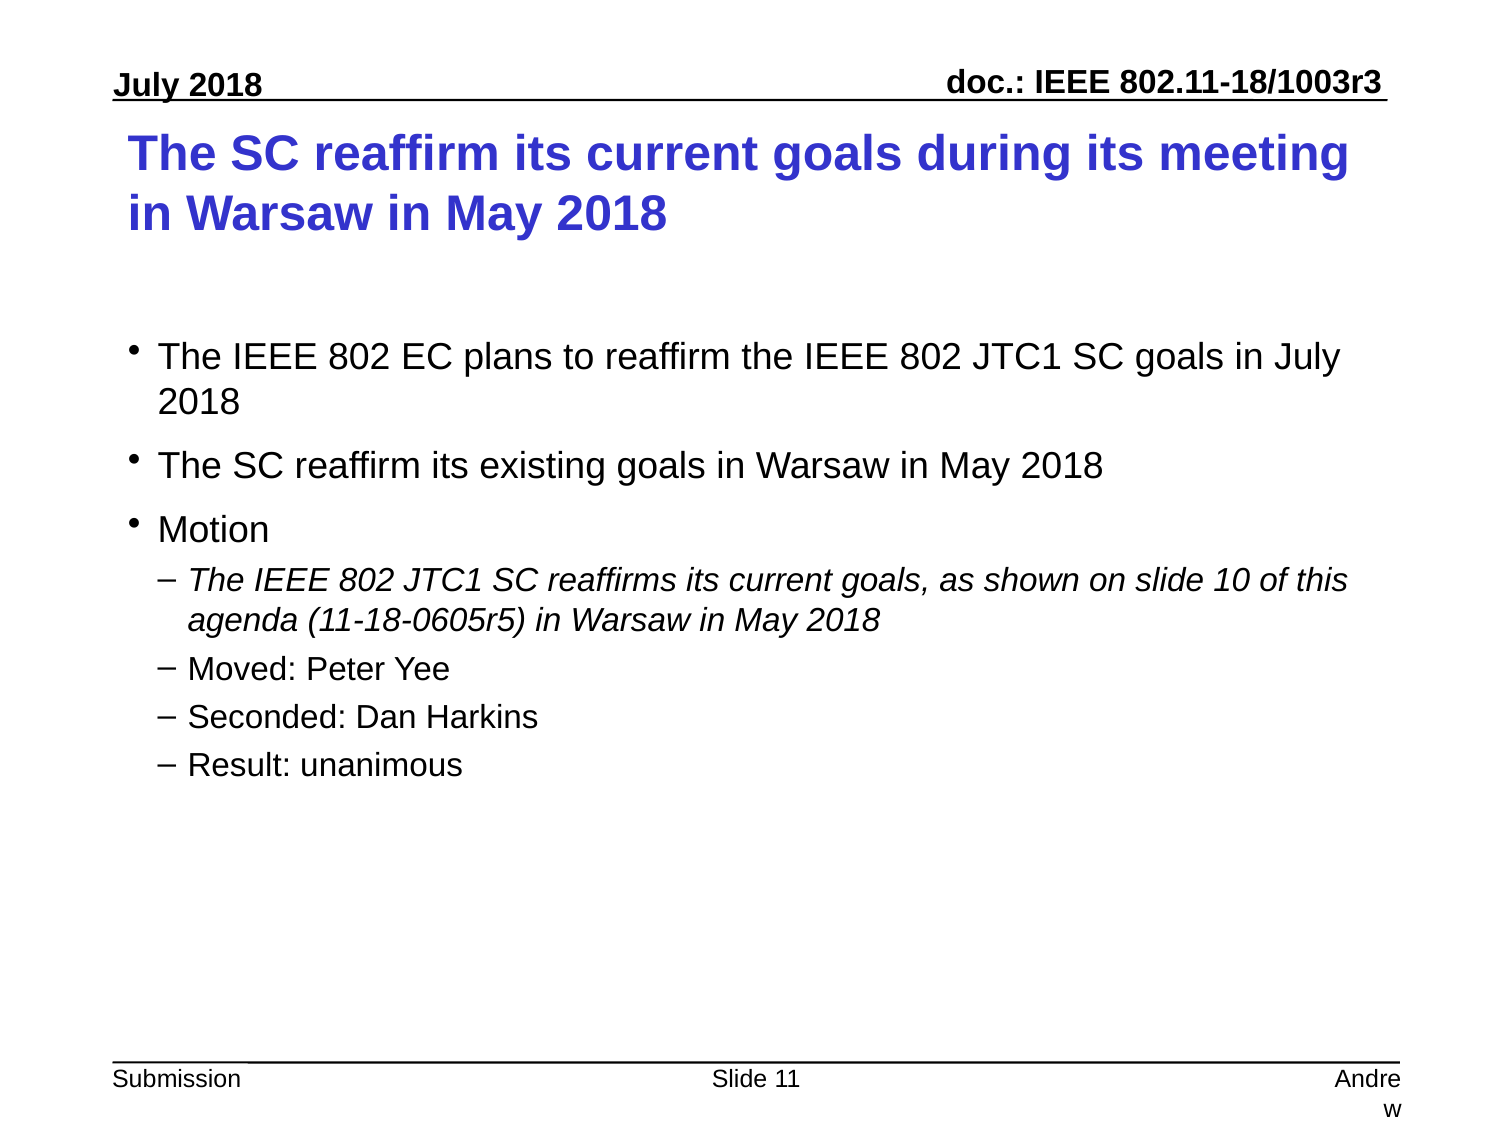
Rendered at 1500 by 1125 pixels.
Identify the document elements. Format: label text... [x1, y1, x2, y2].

footer Andrew Myles, Cisco [1320, 1061, 1402, 1093]
list The IEEE 802 EC plans to reaffirm the IEEE 802 JTC1 SC goals in July 2018 The SC reaffirm its existing goals in Warsaw in May 2018 Motion The IEEE 802 JTC1 SC reaffirms its current goals, as shown on slide 10 of this agenda (11-18-0605r5) in Warsaw in May 2018 Moved: Peter Yee Seconded: Dan Harkins Result: unanimous [112, 324, 1388, 1000]
title The SC reaffirm its current goals during its meeting in Warsaw in May 2018 [112, 112, 1388, 288]
slide_number Slide 11 [709, 1061, 803, 1093]
